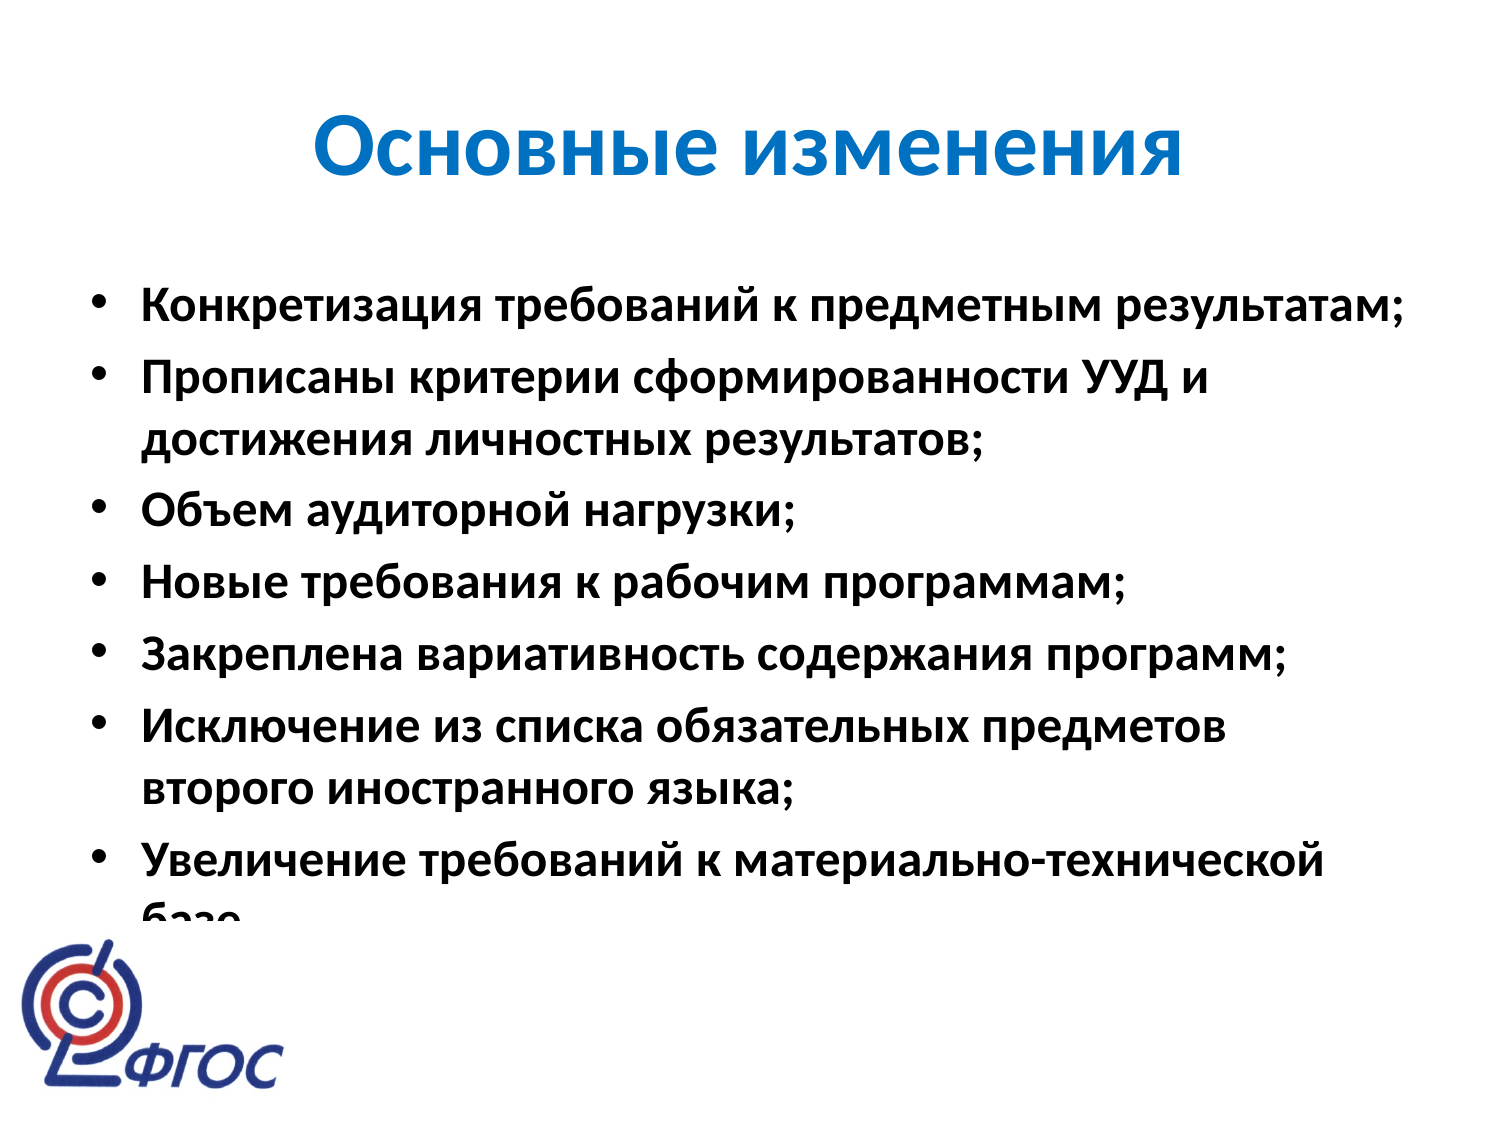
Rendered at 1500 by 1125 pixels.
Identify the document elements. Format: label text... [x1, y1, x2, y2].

list Конкретизация требований к предметным результатам; Прописаны критерии сформированности УУД и достижения личностных результатов; Объем аудиторной нагрузки; Новые требования к рабочим программам; Закреплена вариативность содержания программ; Исключение из списка обязательных предметов второго иностранного языка; Увеличение требований к материально-технической базе. [75, 262, 1425, 1005]
picture [0, 921, 301, 1125]
title Основные изменения [75, 45, 1425, 233]
